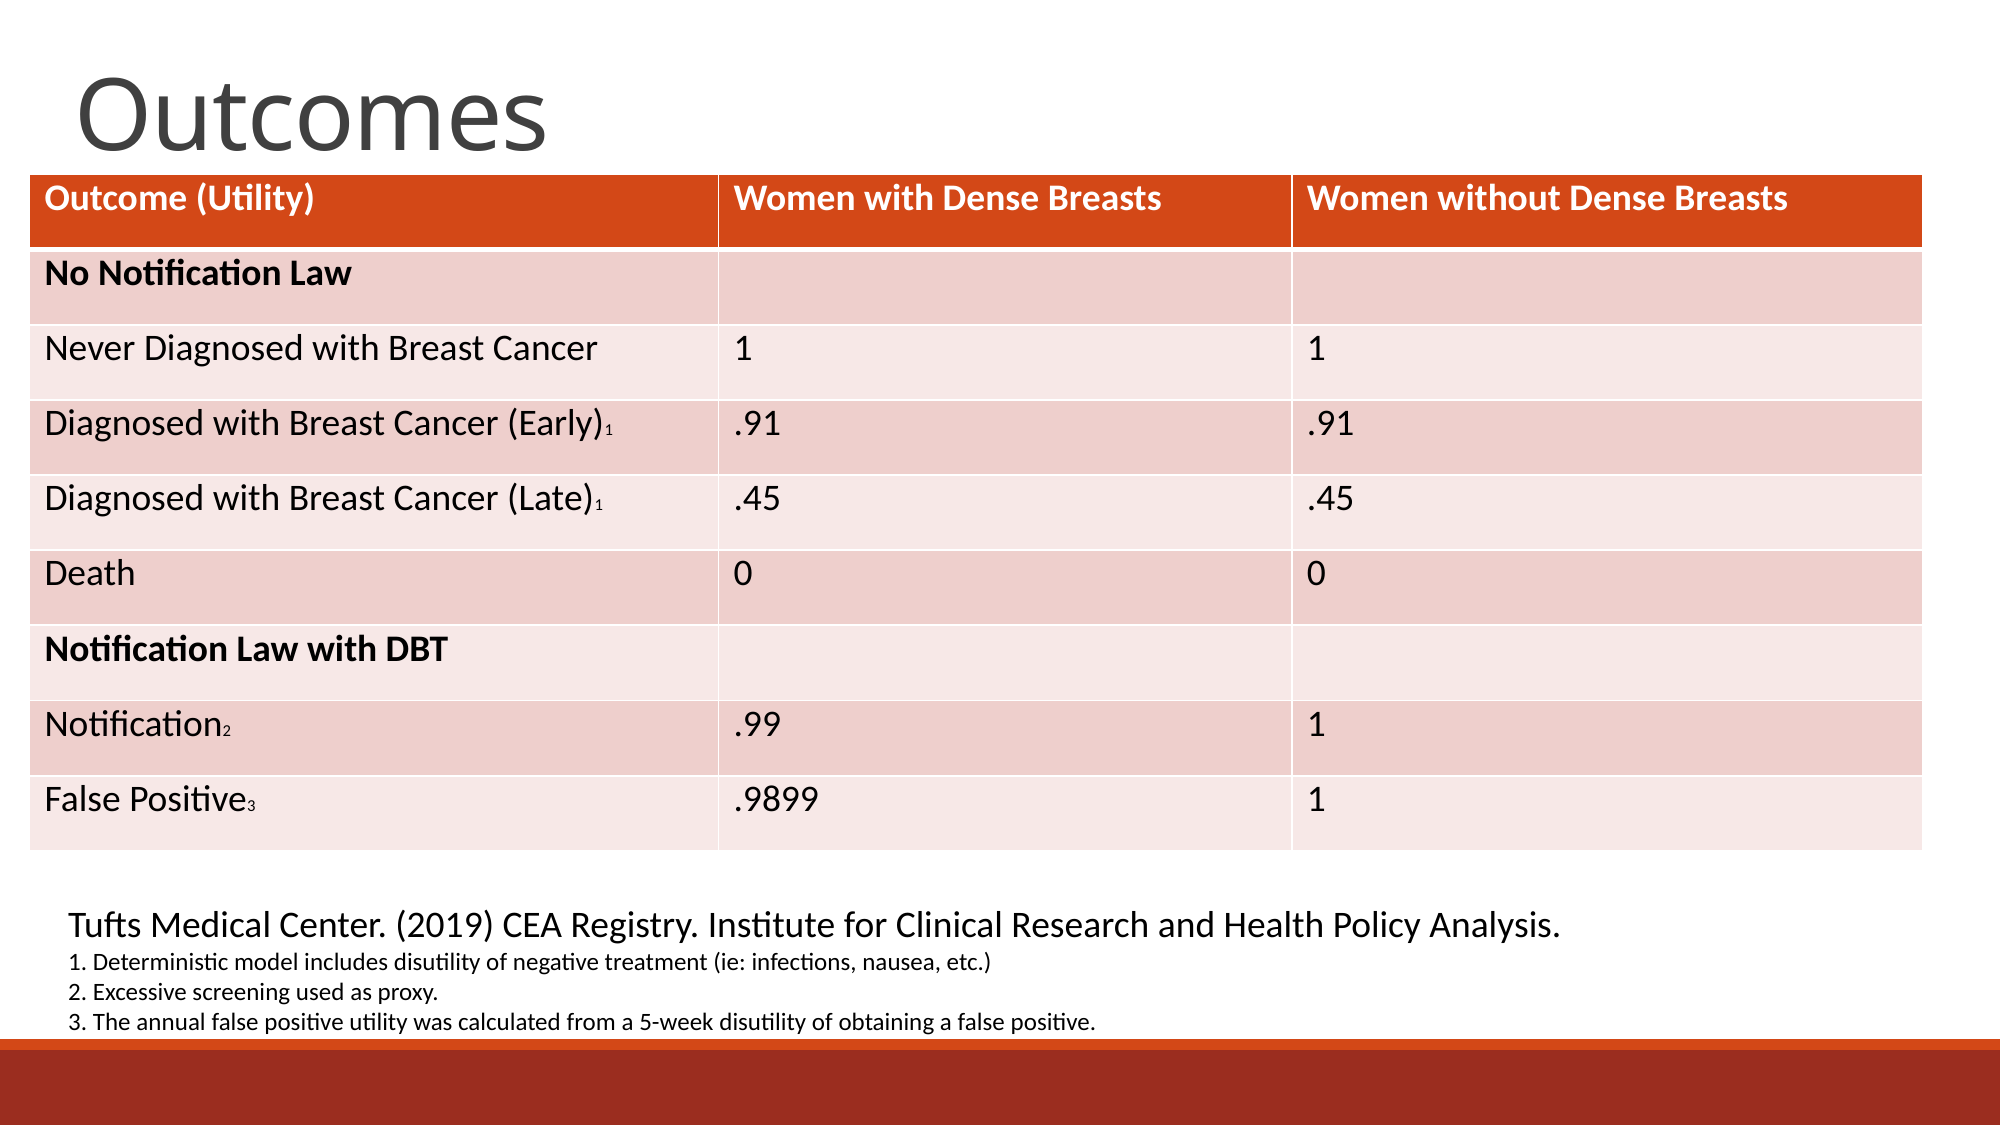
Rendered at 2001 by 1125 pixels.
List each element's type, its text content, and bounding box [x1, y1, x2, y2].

table_cell .9899 [719, 777, 1291, 850]
table_cell [719, 626, 1291, 700]
table_cell .91 [1293, 401, 1922, 474]
table_cell 0 [1293, 551, 1922, 624]
table_cell [1293, 626, 1922, 700]
table_cell Notification Law with DBT [30, 626, 718, 700]
text_box Tufts Medical Center. (2019) CEA Registry. Institute for Clinical Research and Health Policy Analysis. 1. Deterministic model includes disutility of negative treatment (ie: infections, nausea, etc.) 2. Excessive screening used as proxy. 3. The annual false positive utility was calculated from a 5-week disutility of obtaining a false positive. [53, 893, 1947, 1043]
table_cell .99 [719, 701, 1291, 775]
table_cell False Positive3 [30, 777, 718, 850]
table_cell 1 [1293, 777, 1922, 850]
table_cell [1293, 252, 1922, 324]
table_cell Diagnosed with Breast Cancer (Early)1 [30, 401, 718, 474]
title Outcomes [59, 29, 1785, 173]
table_cell .91 [719, 401, 1291, 474]
table_cell .45 [719, 476, 1291, 549]
table_header Outcome (Utility) [30, 175, 718, 247]
table_cell 0 [719, 551, 1291, 624]
table_header Women with Dense Breasts [719, 175, 1291, 247]
table_header Women without Dense Breasts [1293, 175, 1922, 247]
table_cell 1 [719, 326, 1291, 399]
table_cell Notification2 [30, 701, 718, 775]
table_cell Diagnosed with Breast Cancer (Late)1 [30, 476, 718, 549]
table_cell 1 [1293, 701, 1922, 775]
table_cell 1 [1293, 326, 1922, 399]
table_cell [719, 252, 1291, 324]
table_cell Death [30, 551, 718, 624]
table_cell No Notification Law [30, 252, 718, 324]
table_cell Never Diagnosed with Breast Cancer [30, 326, 718, 399]
table_cell .45 [1293, 476, 1922, 549]
